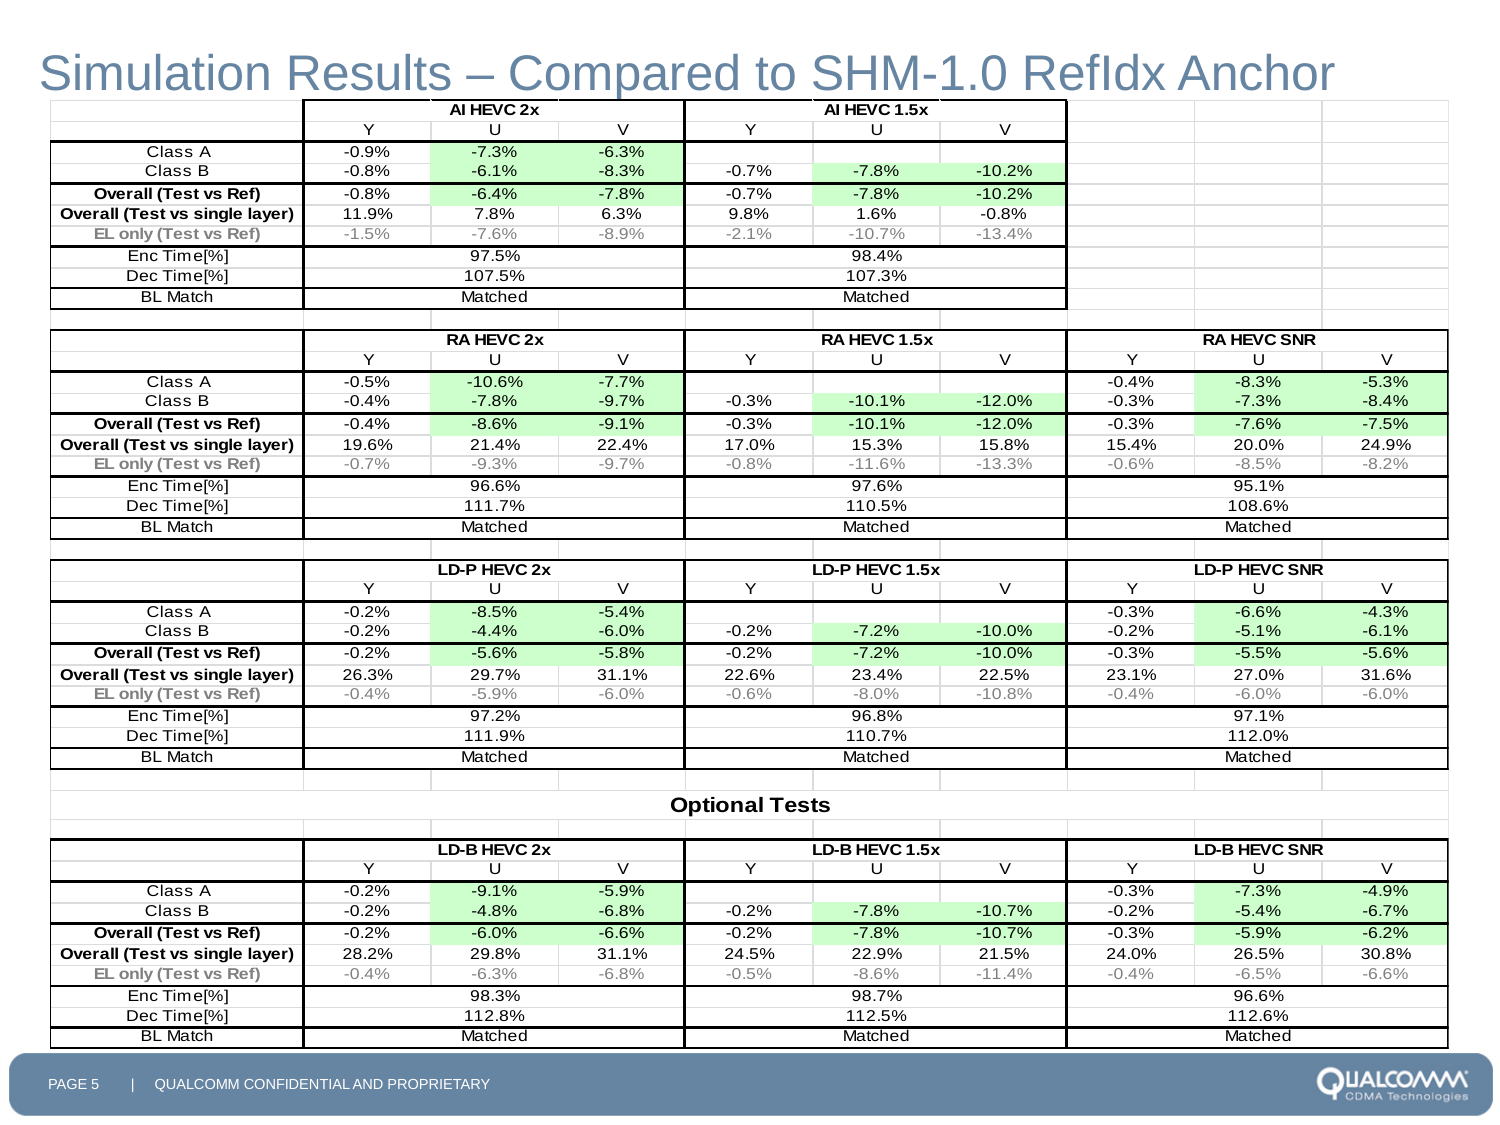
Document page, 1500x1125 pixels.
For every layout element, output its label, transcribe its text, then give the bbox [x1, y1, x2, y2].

title Simulation Results – Compared to SHM-1.0 RefIdx Anchor [23, 44, 1457, 138]
picture [0, 99, 1500, 1125]
